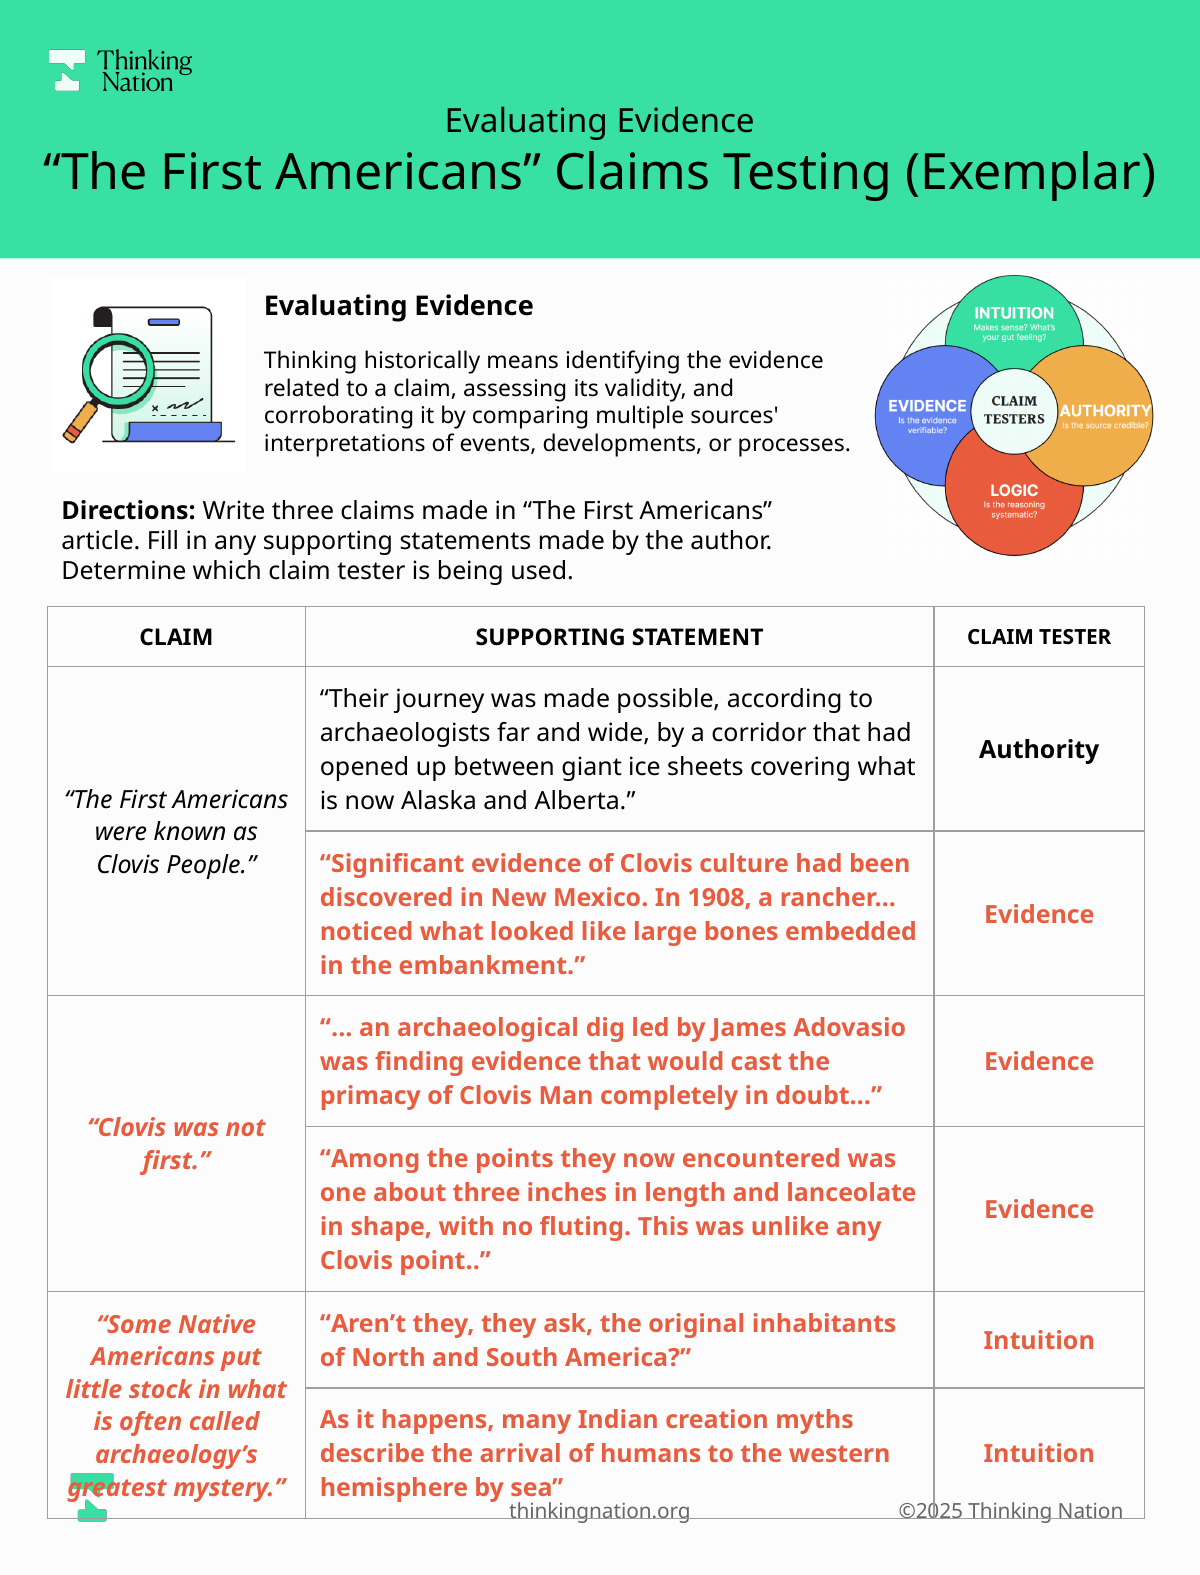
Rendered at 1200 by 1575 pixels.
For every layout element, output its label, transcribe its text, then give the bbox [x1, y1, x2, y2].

table_cell Intuition [935, 1389, 1144, 1518]
table_cell “Some Native Americans put little stock in what is often called archaeology’s greatest mystery.” [48, 1292, 305, 1518]
table_header SUPPORTING STATEMENT [306, 607, 933, 666]
picture [51, 277, 246, 472]
table_cell Evidence [935, 832, 1144, 995]
table_cell Intuition [935, 1292, 1144, 1387]
table_cell Evidence [935, 996, 1144, 1126]
picture [58, 1463, 126, 1531]
text_box thinkingnation.org [457, 1519, 742, 1532]
table_cell “Among the points they now encountered was one about three inches in length and lanceolate in shape, with no fluting. This was unlike any Clovis point..” [306, 1127, 933, 1291]
text_box ©2025 Thinking Nation [854, 1519, 1139, 1532]
table_cell As it happens, many Indian creation myths describe the arrival of humans to the western hemisphere by sea” [306, 1389, 933, 1518]
table_cell “... an archaeological dig led by James Adovasio was finding evidence that would cast the primacy of Clovis Man completely in doubt…” [306, 996, 933, 1126]
table_cell “Significant evidence of Clovis culture had been discovered in New Mexico. In 1908, a rancher… noticed what looked like large bones embedded in the embankment.” [306, 832, 933, 995]
table_cell “Their journey was made possible, according to archaeologists far and wide, by a corridor that had opened up between giant ice sheets covering what is now Alaska and Alberta.” [306, 667, 933, 830]
table_header CLAIM [48, 607, 305, 666]
table_cell Authority [935, 667, 1144, 830]
text_box Evaluating Evidence Thinking historically means identifying the evidence related to a claim, assessing its validity, and corroborating it by comparing multiple sources' interpretations of events, developments, or processes. [245, 269, 885, 480]
table_cell “Aren’t they, they ask, the original inhabitants of North and South America?” [306, 1292, 933, 1387]
table_cell Evidence [935, 1127, 1144, 1291]
picture [871, 273, 1156, 558]
text_box Evaluating Evidence “The First Americans” Claims Testing (Exemplar) [0, 0, 1200, 259]
table_cell “The First Americans were known as Clovis People.” [48, 667, 305, 995]
picture [33, 35, 197, 104]
text_box Directions: Write three claims made in “The First Americans” article. Fill in any supporting statements made by the author. Determine which claim tester is being used. [47, 480, 810, 599]
table_header CLAIM TESTER [935, 607, 1144, 666]
table_cell “Clovis was not first.” [48, 996, 305, 1291]
